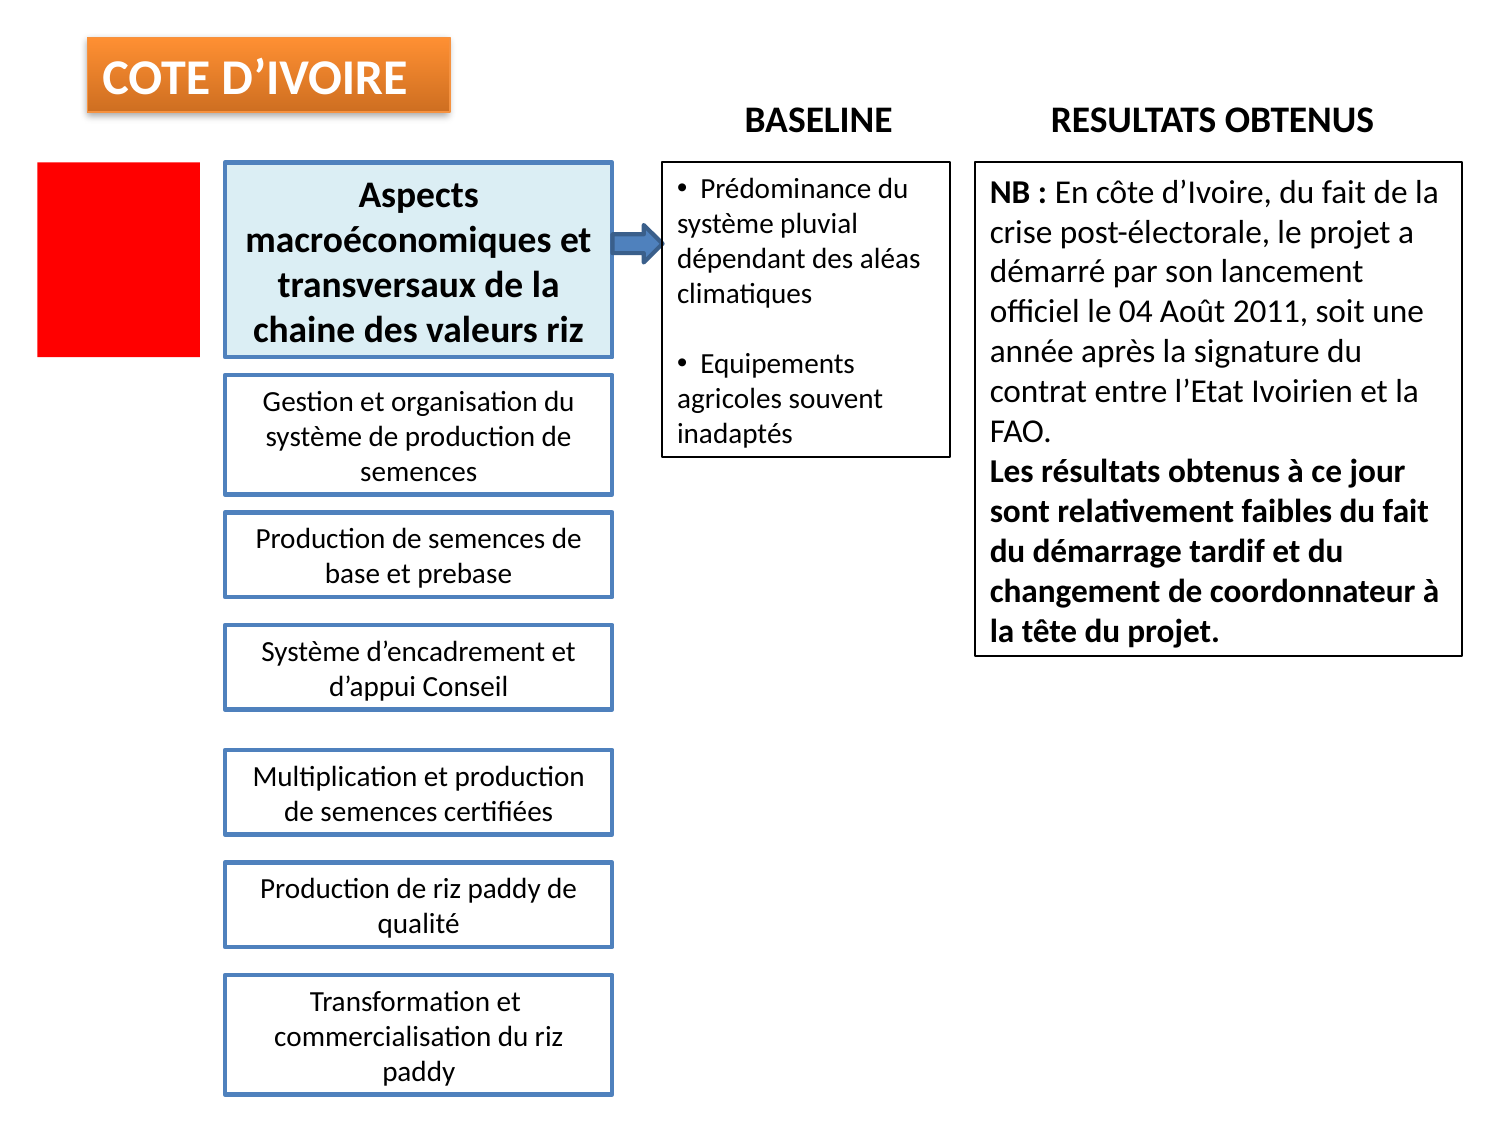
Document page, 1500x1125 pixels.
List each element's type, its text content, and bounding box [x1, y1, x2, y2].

text_box BASELINE [687, 87, 950, 148]
text_box COTE D’IVOIRE [87, 37, 451, 113]
text_box RESULTATS OBTENUS [975, 87, 1450, 148]
text_box Transformation et commercialisation du riz paddy [223, 973, 614, 1097]
text_box Aspects macroéconomiques et transversaux de la chaine des valeurs riz [223, 160, 614, 359]
text_box [610, 223, 662, 265]
text_box Production de semences de base et prebase [223, 510, 614, 599]
text_box Système d’encadrement et d’appui Conseil [223, 623, 614, 712]
text_box Multiplication et production de semences certifiées [223, 748, 614, 837]
text_box NB : En côte d’Ivoire, du fait de la crise post-électorale, le projet a démarré par son lancement officiel le 04 Août 2011, soit une année après la signature du contrat entre l’Etat Ivoirien et la FAO. Les résultats obtenus à ce jour sont relativement faibles du fait du démarrage tardif et du changement de coordonnateur à la tête du projet. [975, 162, 1463, 657]
text_box Production de riz paddy de qualité [223, 860, 614, 949]
text_box Gestion et organisation du système de production de semences [223, 373, 614, 497]
text_box Prédominance du système pluvial dépendant des aléas climatiques Equipements agricoles souvent inadaptés [662, 162, 950, 457]
text_box [37, 162, 200, 358]
